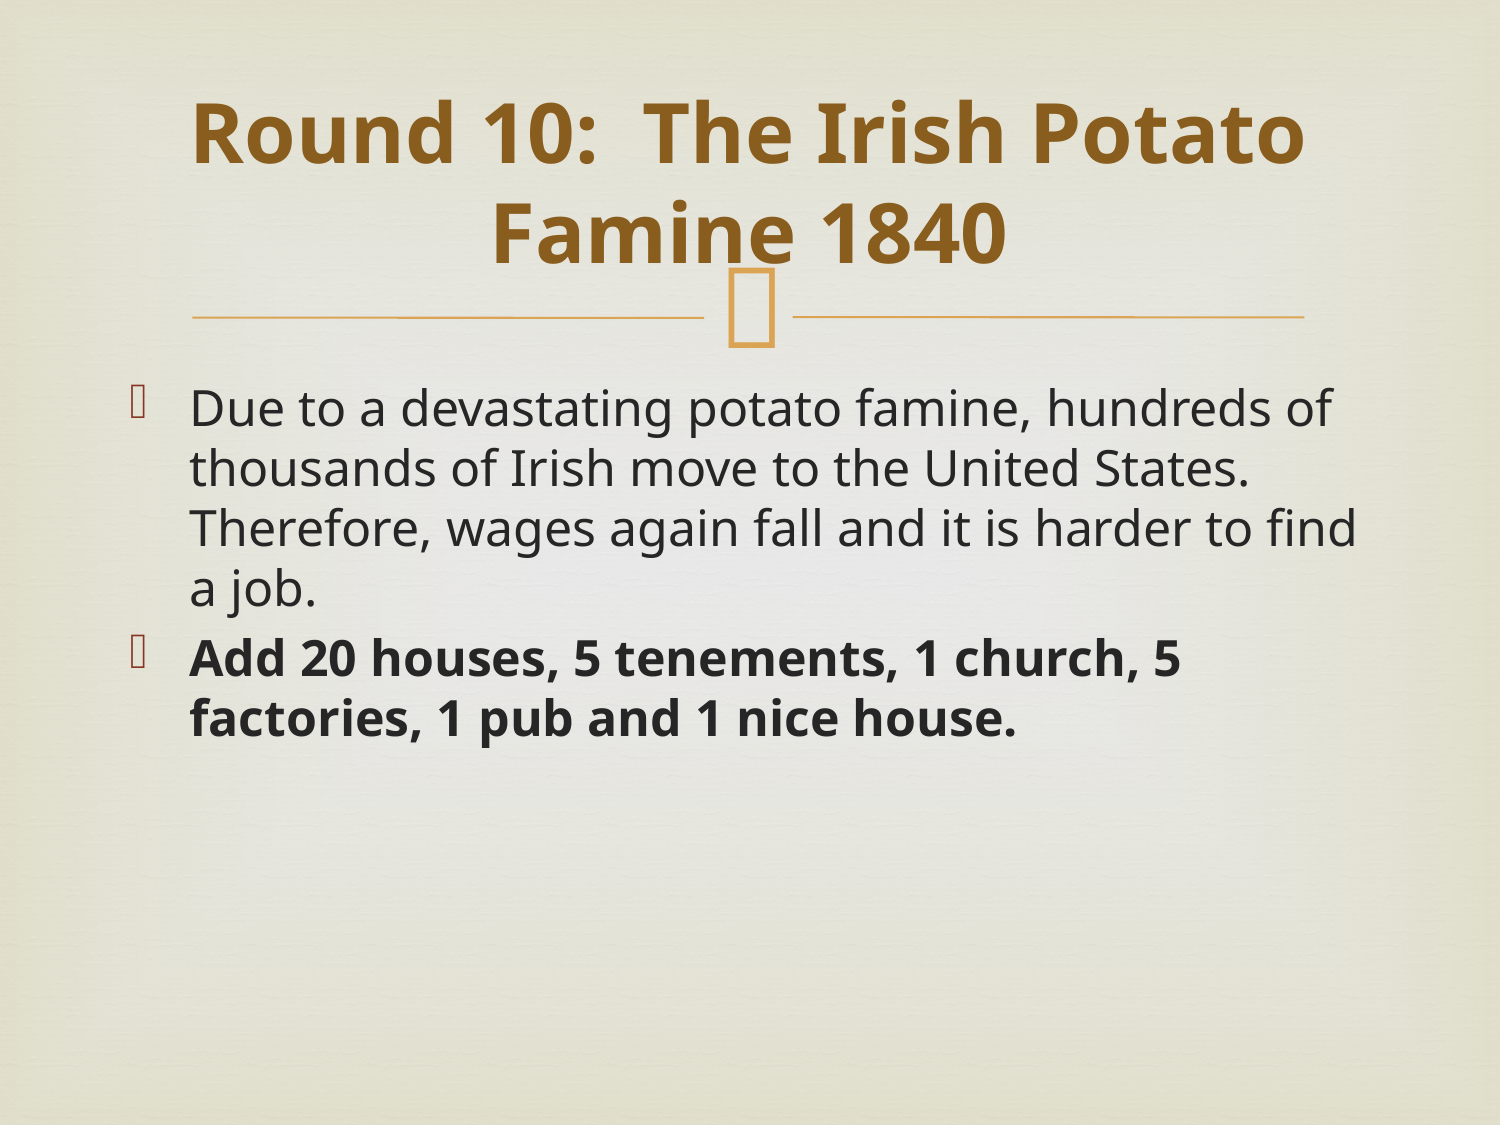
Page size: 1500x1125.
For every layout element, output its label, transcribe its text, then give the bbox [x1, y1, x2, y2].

list Due to a devastating potato famine, hundreds of thousands of Irish move to the United States. Therefore, wages again fall and it is harder to find a job. Add 20 houses, 5 tenements, 1 church, 5 factories, 1 pub and 1 nice house. [114, 368, 1386, 1005]
title Round 10: The Irish Potato Famine 1840 [112, 93, 1386, 267]
